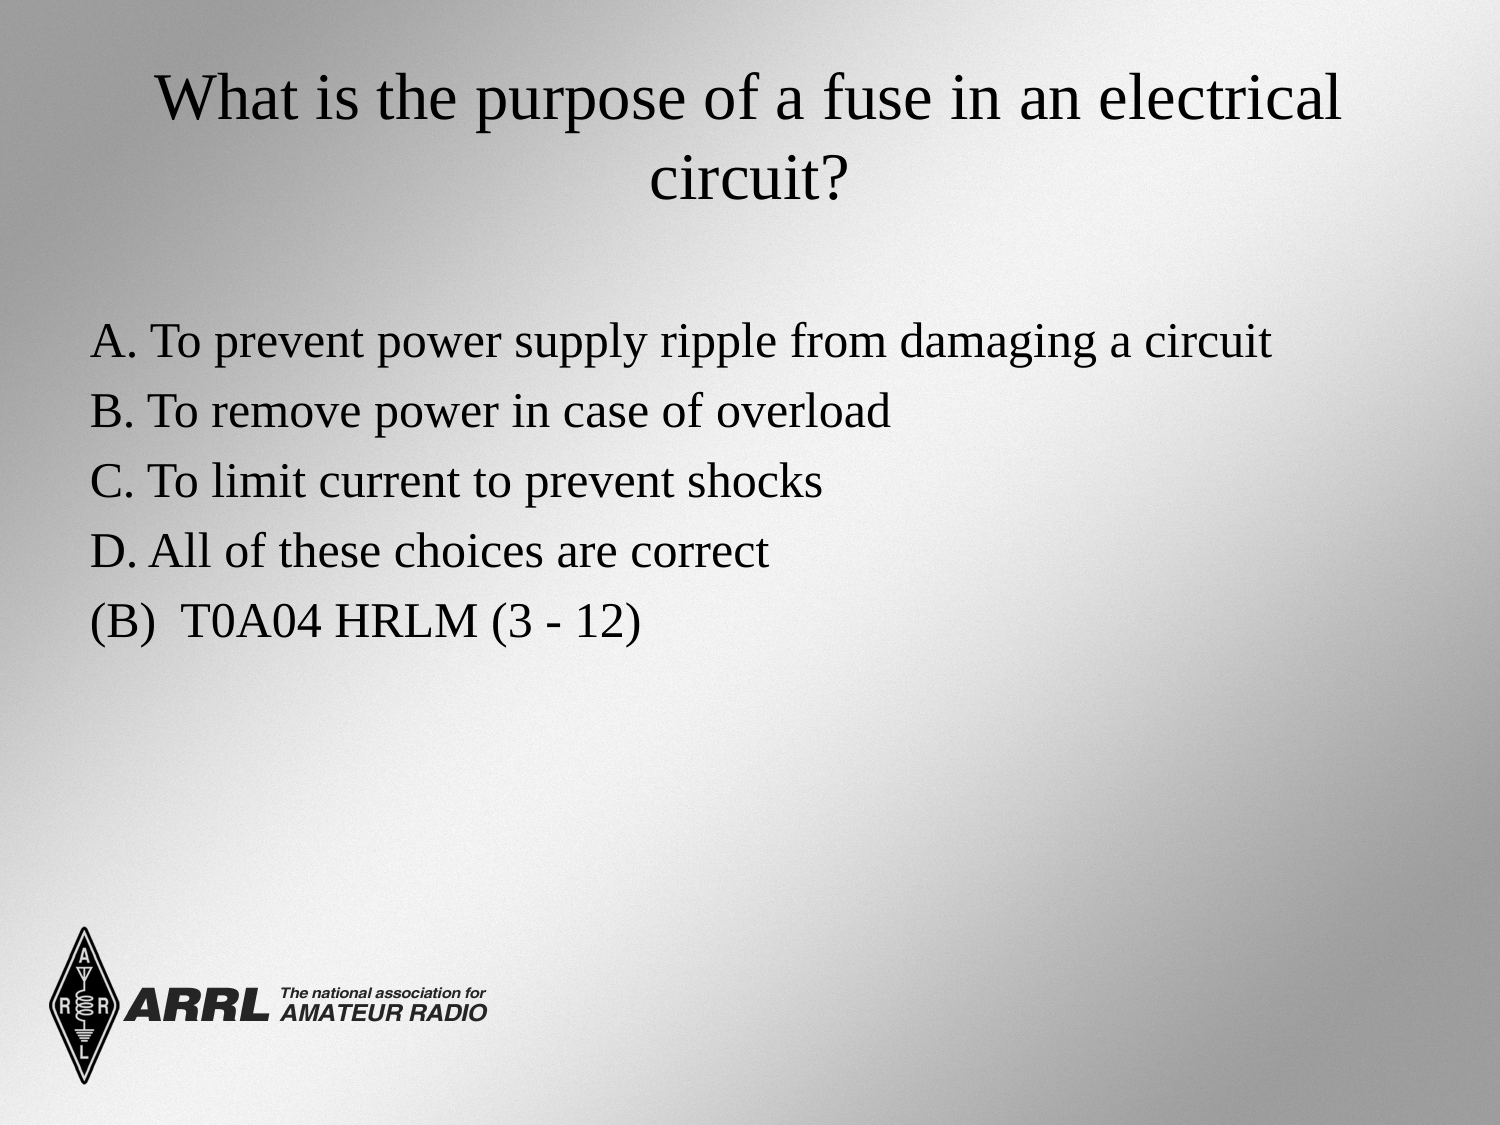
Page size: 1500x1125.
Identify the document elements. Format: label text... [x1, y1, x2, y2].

picture [0, 0, 1500, 1125]
list A. To prevent power supply ripple from damaging a circuit B. To remove power in case of overload C. To limit current to prevent shocks D. All of these choices are correct (B) T0A04 HRLM (3 - 12) [75, 299, 1425, 1005]
title What is the purpose of a fuse in an electrical circuit? [75, 45, 1425, 233]
